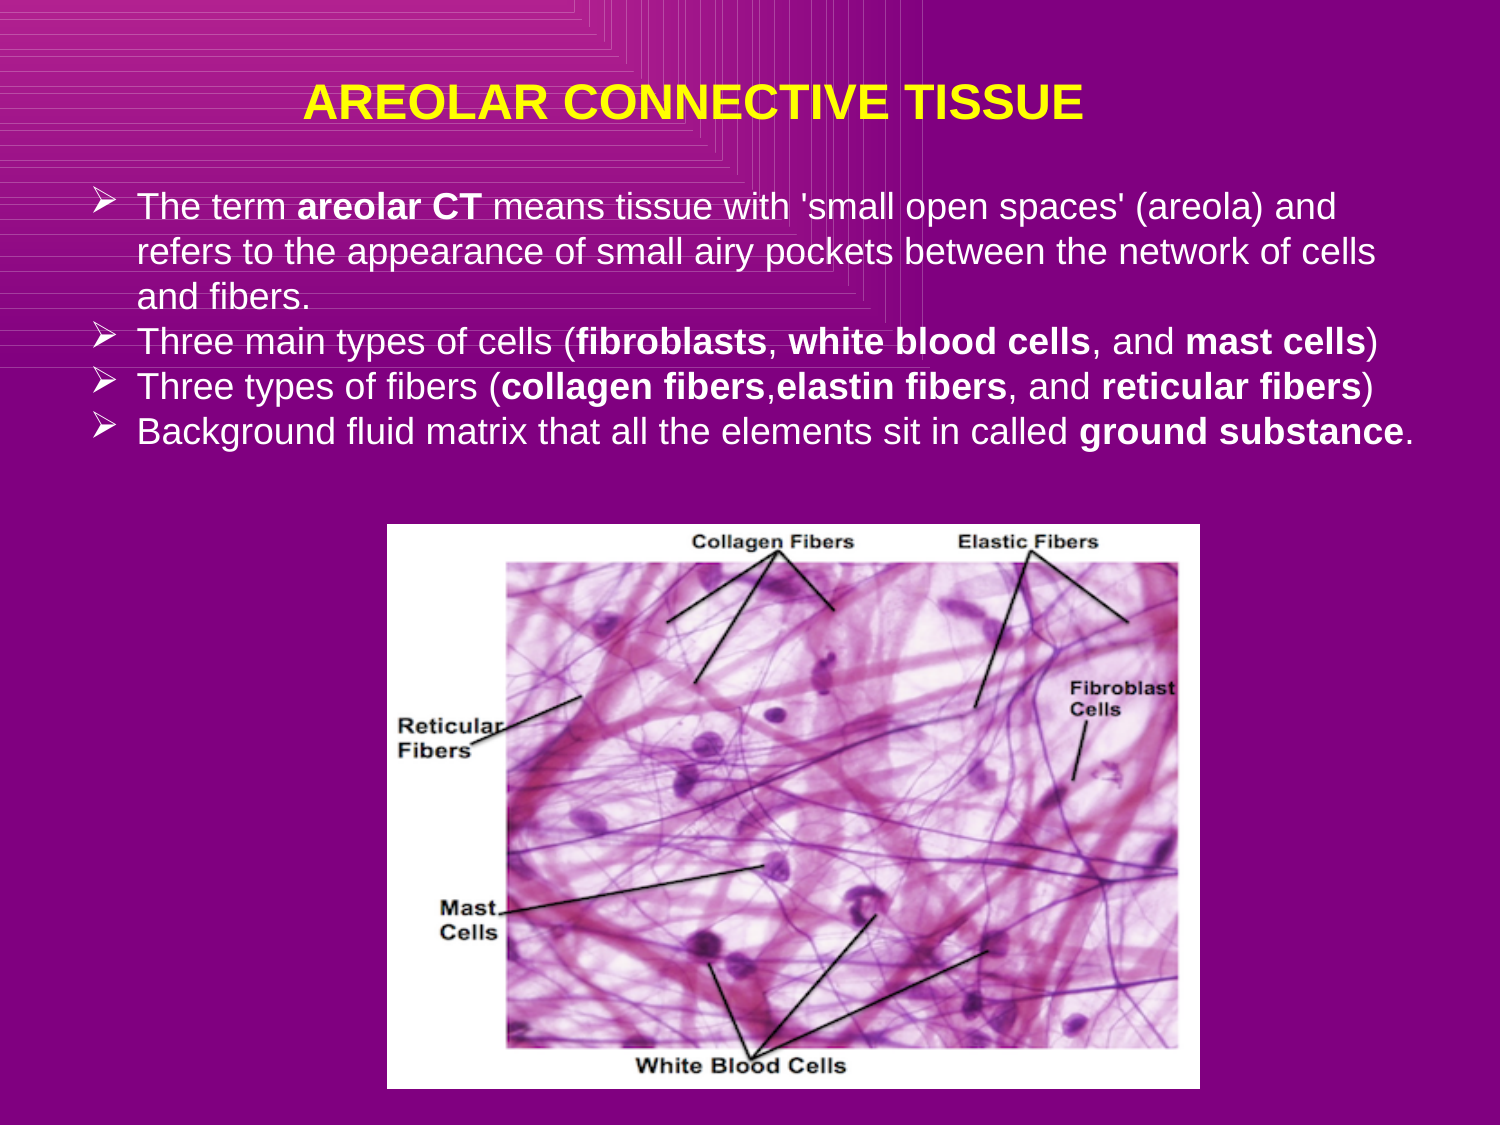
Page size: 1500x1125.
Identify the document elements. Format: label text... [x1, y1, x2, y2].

text_box AREOLAR CONNECTIVE TISSUE [287, 62, 1300, 138]
text_box The term areolar CT means tissue with 'small open spaces' (areola) and refers to the appearance of small airy pockets between the network of cells and fibers. Three main types of cells (fibroblasts, white blood cells, and mast cells) Three types of fibers (collagen fibers,elastin fibers, and reticular fibers) Background fluid matrix that all the elements sit in called ground substance. [74, 174, 1438, 460]
picture [387, 524, 1201, 1090]
